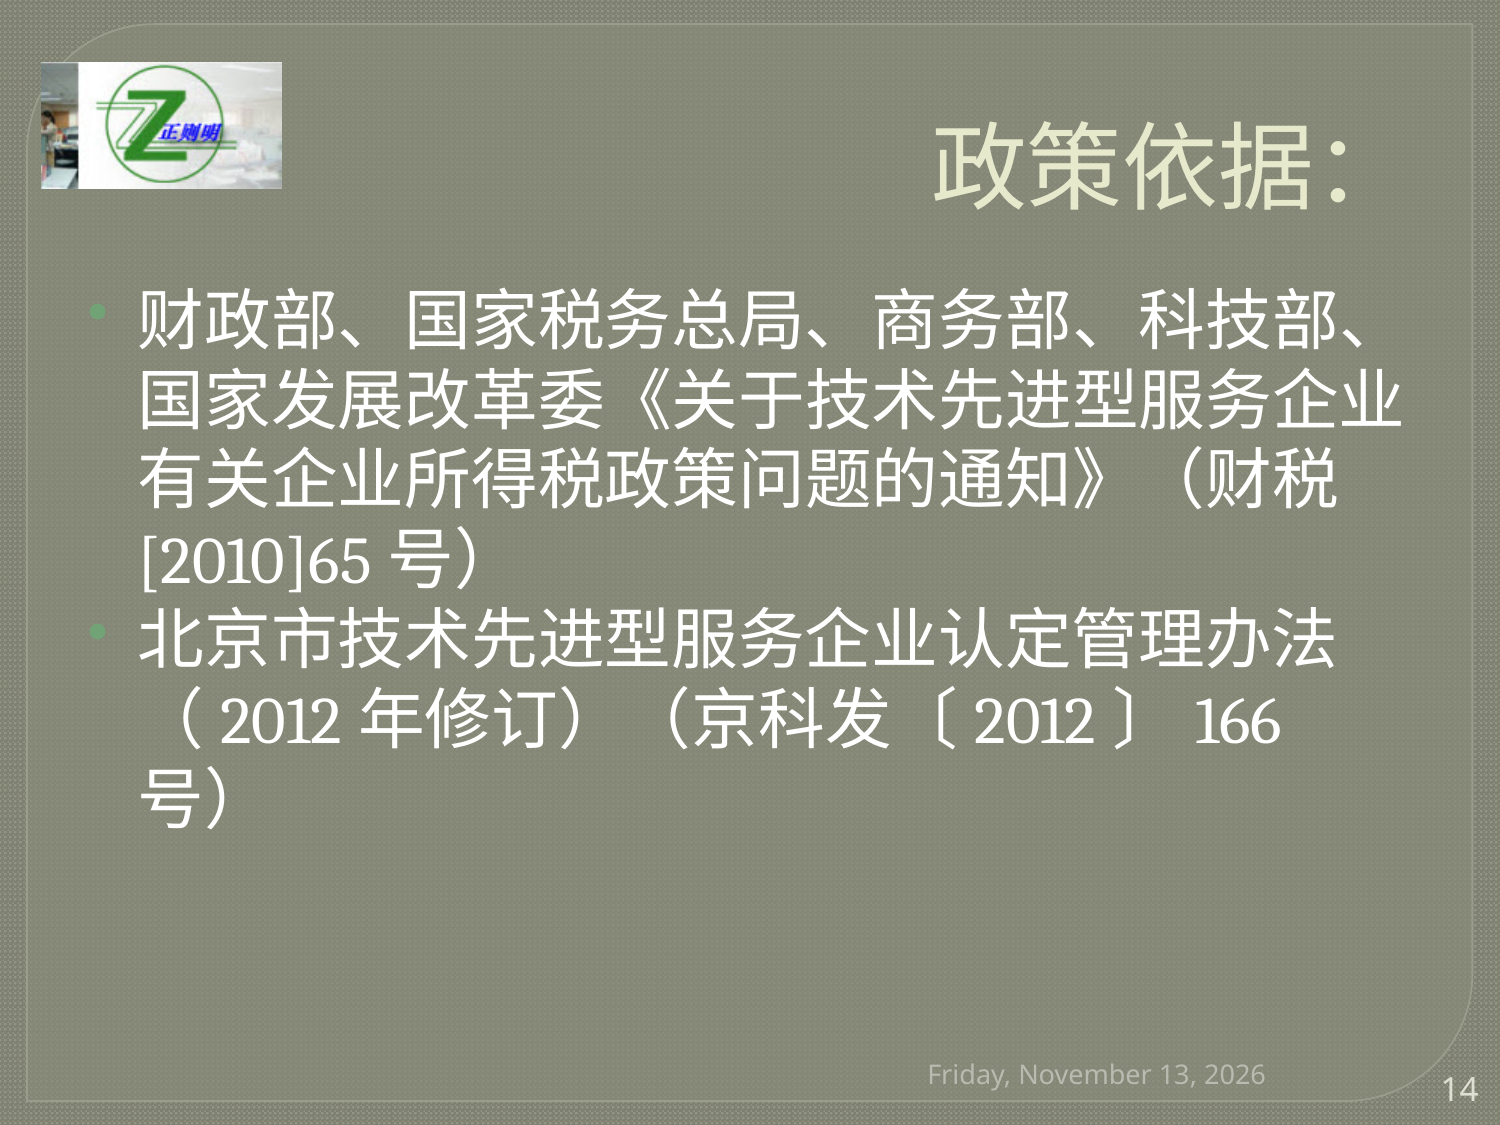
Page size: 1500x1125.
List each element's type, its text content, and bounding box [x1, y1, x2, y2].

list 财政部、国家税务总局、商务部、科技部、国家发展改革委《关于技术先进型服务企业有关企业所得税政策问题的通知》（财税[2010]65号） 北京市技术先进型服务企业认定管理办法（2012年修订）（京科发〔2012〕166号） [75, 270, 1425, 1013]
title 政策依据： [75, 41, 1425, 230]
picture [41, 62, 75, 189]
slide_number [912, 1050, 1405, 1095]
slide_number 14 [1417, 1068, 1494, 1114]
